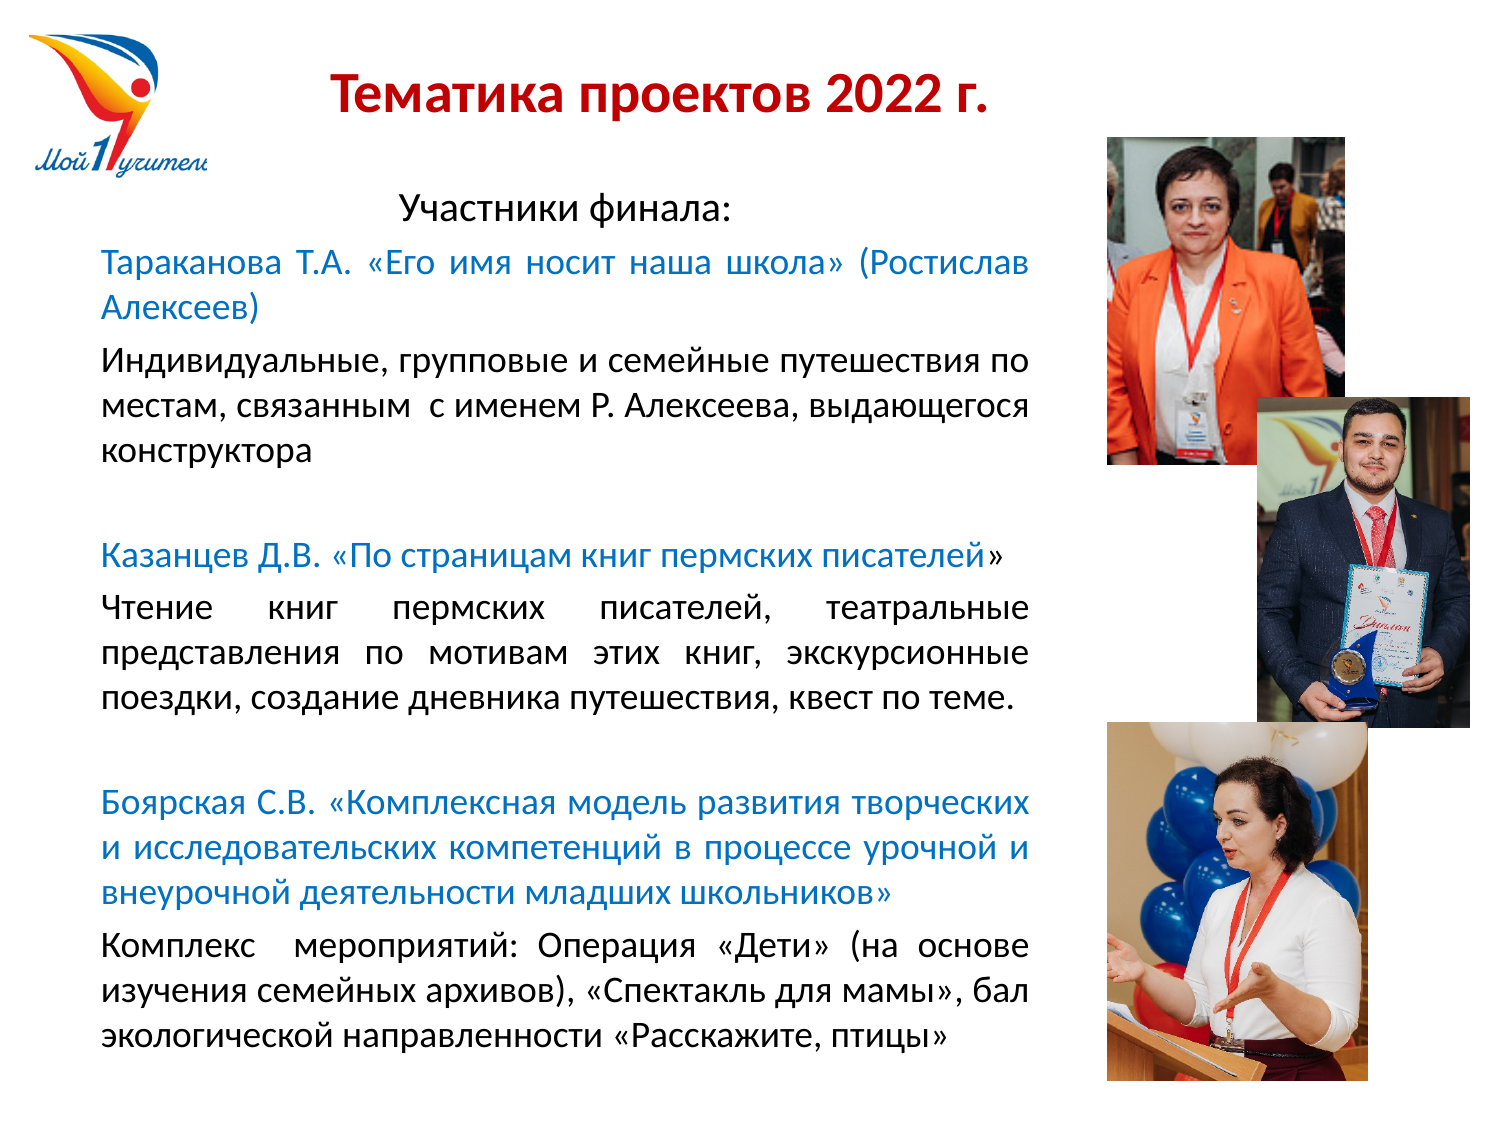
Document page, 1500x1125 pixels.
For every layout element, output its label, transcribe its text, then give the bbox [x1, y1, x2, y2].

picture [29, 0, 207, 178]
title Тематика проектов 2022 г. [303, 31, 1261, 148]
list Участники финала: Тараканова Т.А. «Его имя носит наша школа» (Ростислав Алексеев) Индивидуальные, групповые и семейные путешествия по местам, связанным с именем Р. Алексеева, выдающегося конструктора Казанцев Д.В. «По страницам книг пермских писателей» Чтение книг пермских писателей, театральные представления по мотивам этих книг, экскурсионные поездки, создание дневника путешествия, квест по теме. Боярская С.В. «Комплексная модель развития творческих и исследовательских компетенций в процессе урочной и внеурочной деятельности младших школьников» Комплекс мероприятий: Операция «Дети» (на основе изучения семейных архивов), «Спектакль для мамы», бал экологической направленности «Расскажите, птицы» [29, 171, 1046, 1063]
picture [1107, 136, 1470, 1081]
